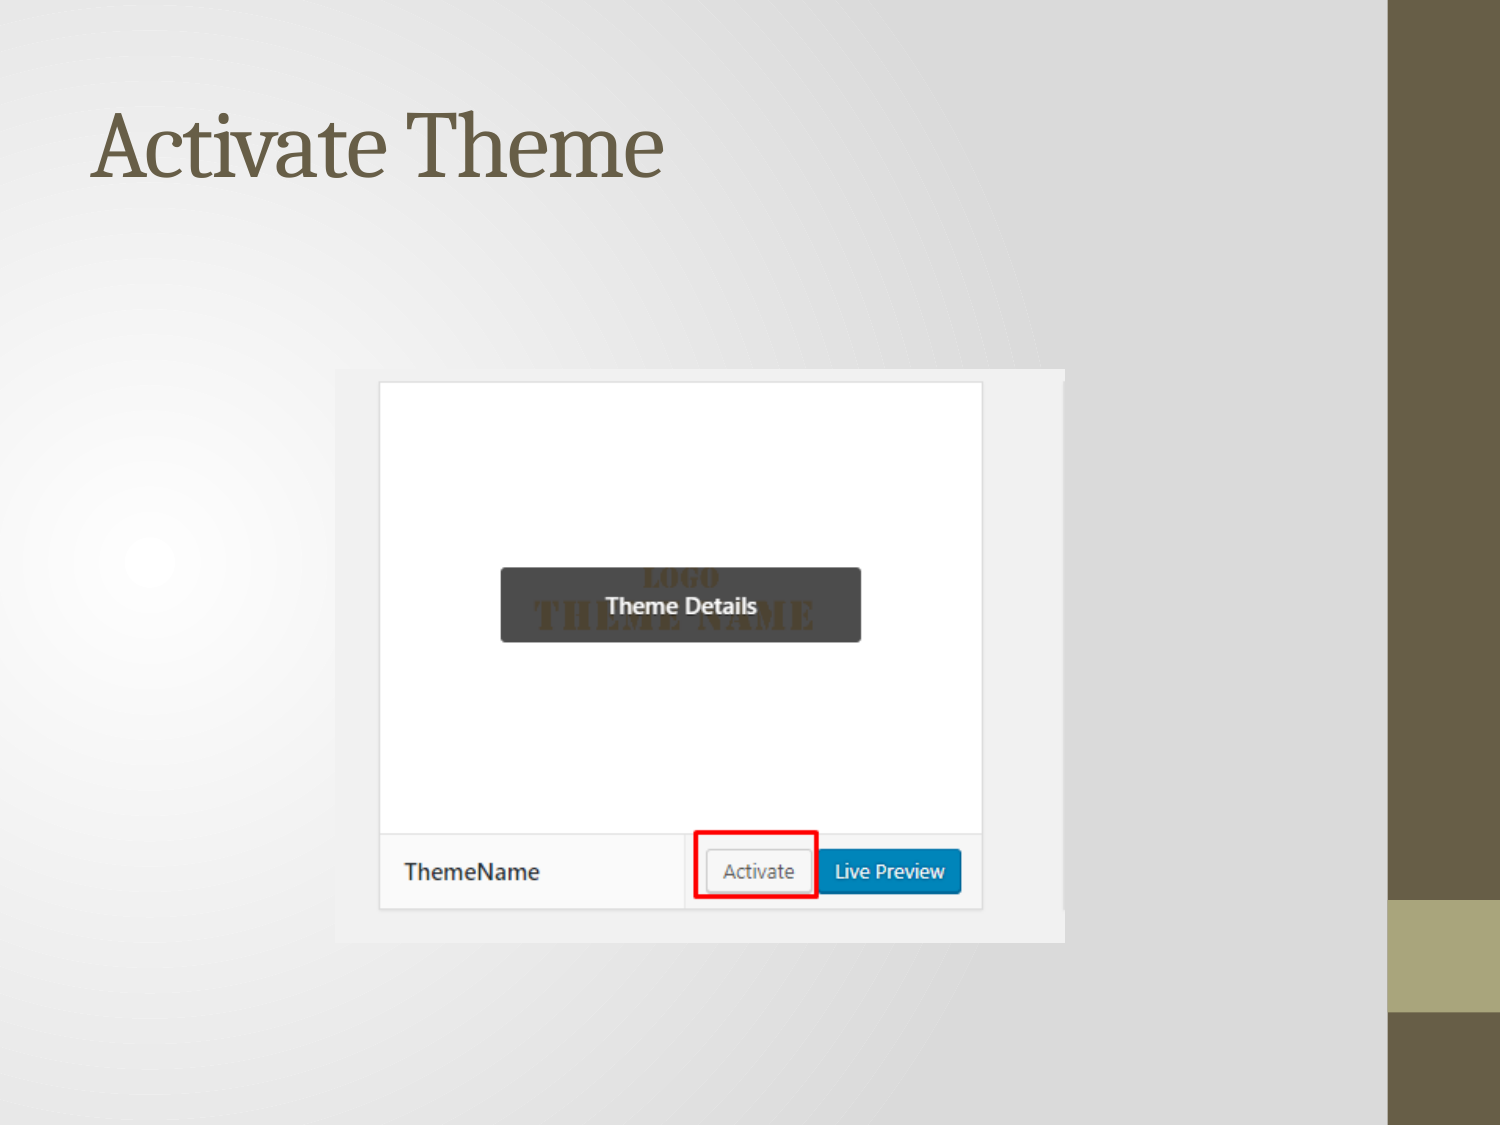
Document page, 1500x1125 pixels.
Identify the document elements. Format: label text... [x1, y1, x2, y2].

title Activate Theme [75, 45, 1325, 233]
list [335, 368, 1065, 944]
